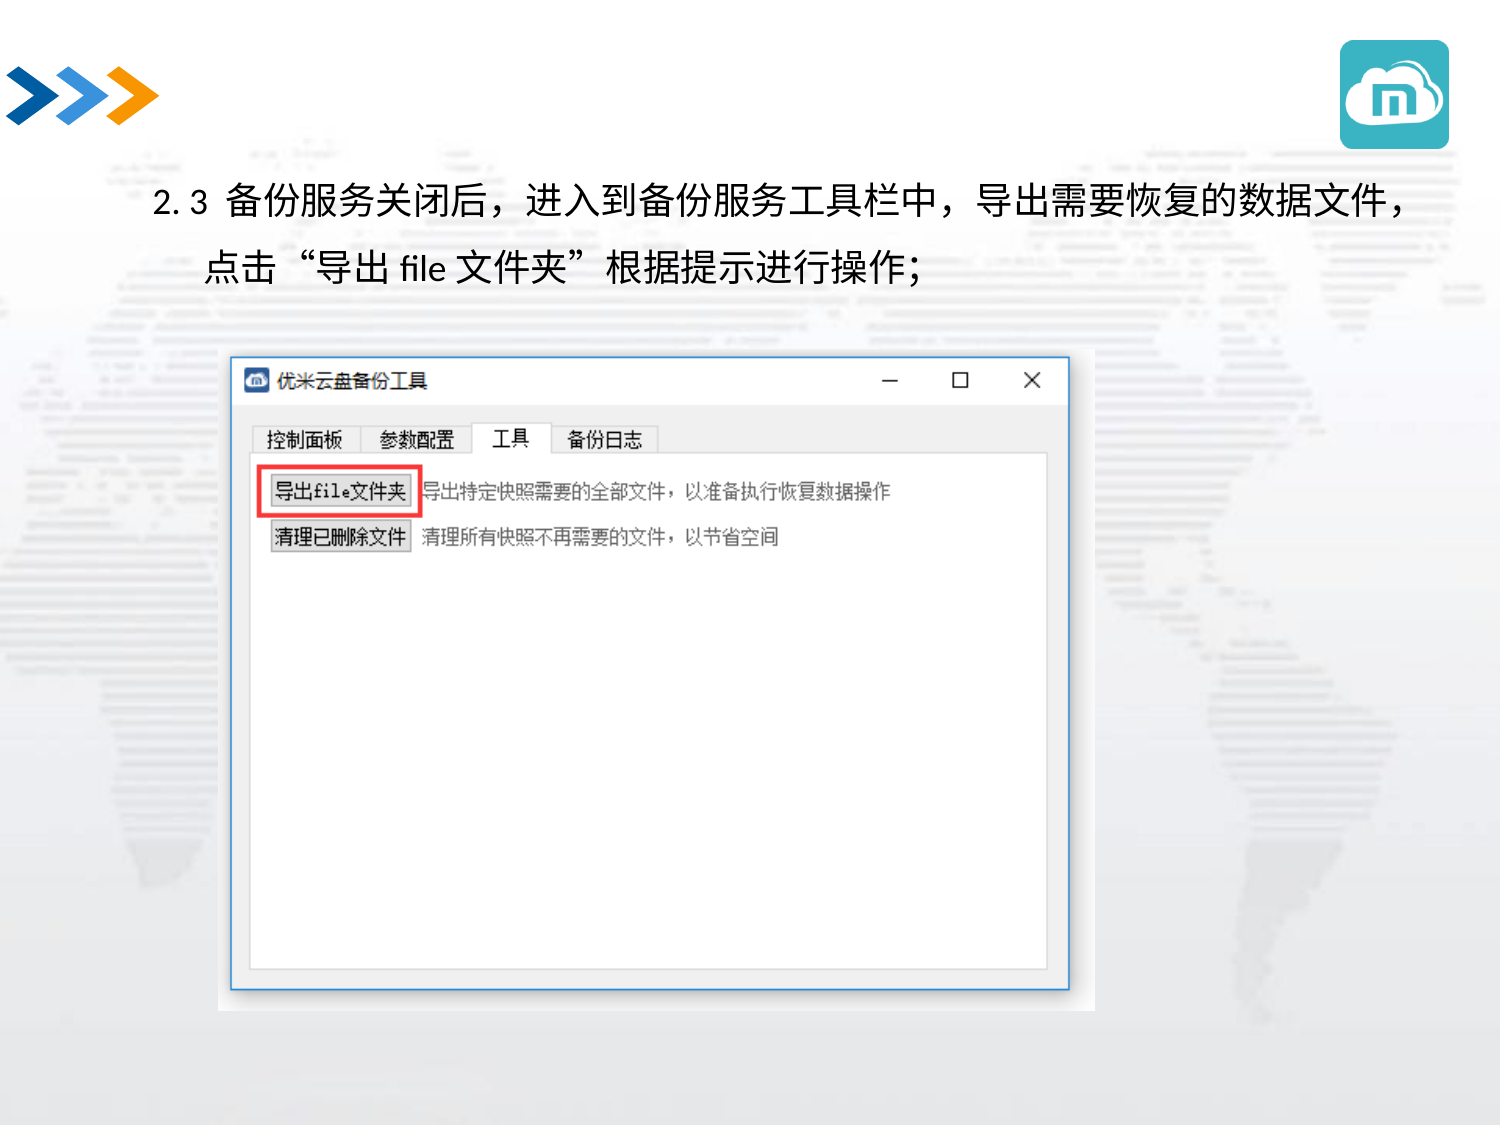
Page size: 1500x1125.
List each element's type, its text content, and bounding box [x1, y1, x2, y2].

text_box 2. 3 备份服务关闭后，进入到备份服务工具栏中，导出需要恢复的数据文件， 点击“导出file文件夹”根据提示进行操作； [137, 147, 1441, 297]
picture [0, 0, 1500, 1125]
